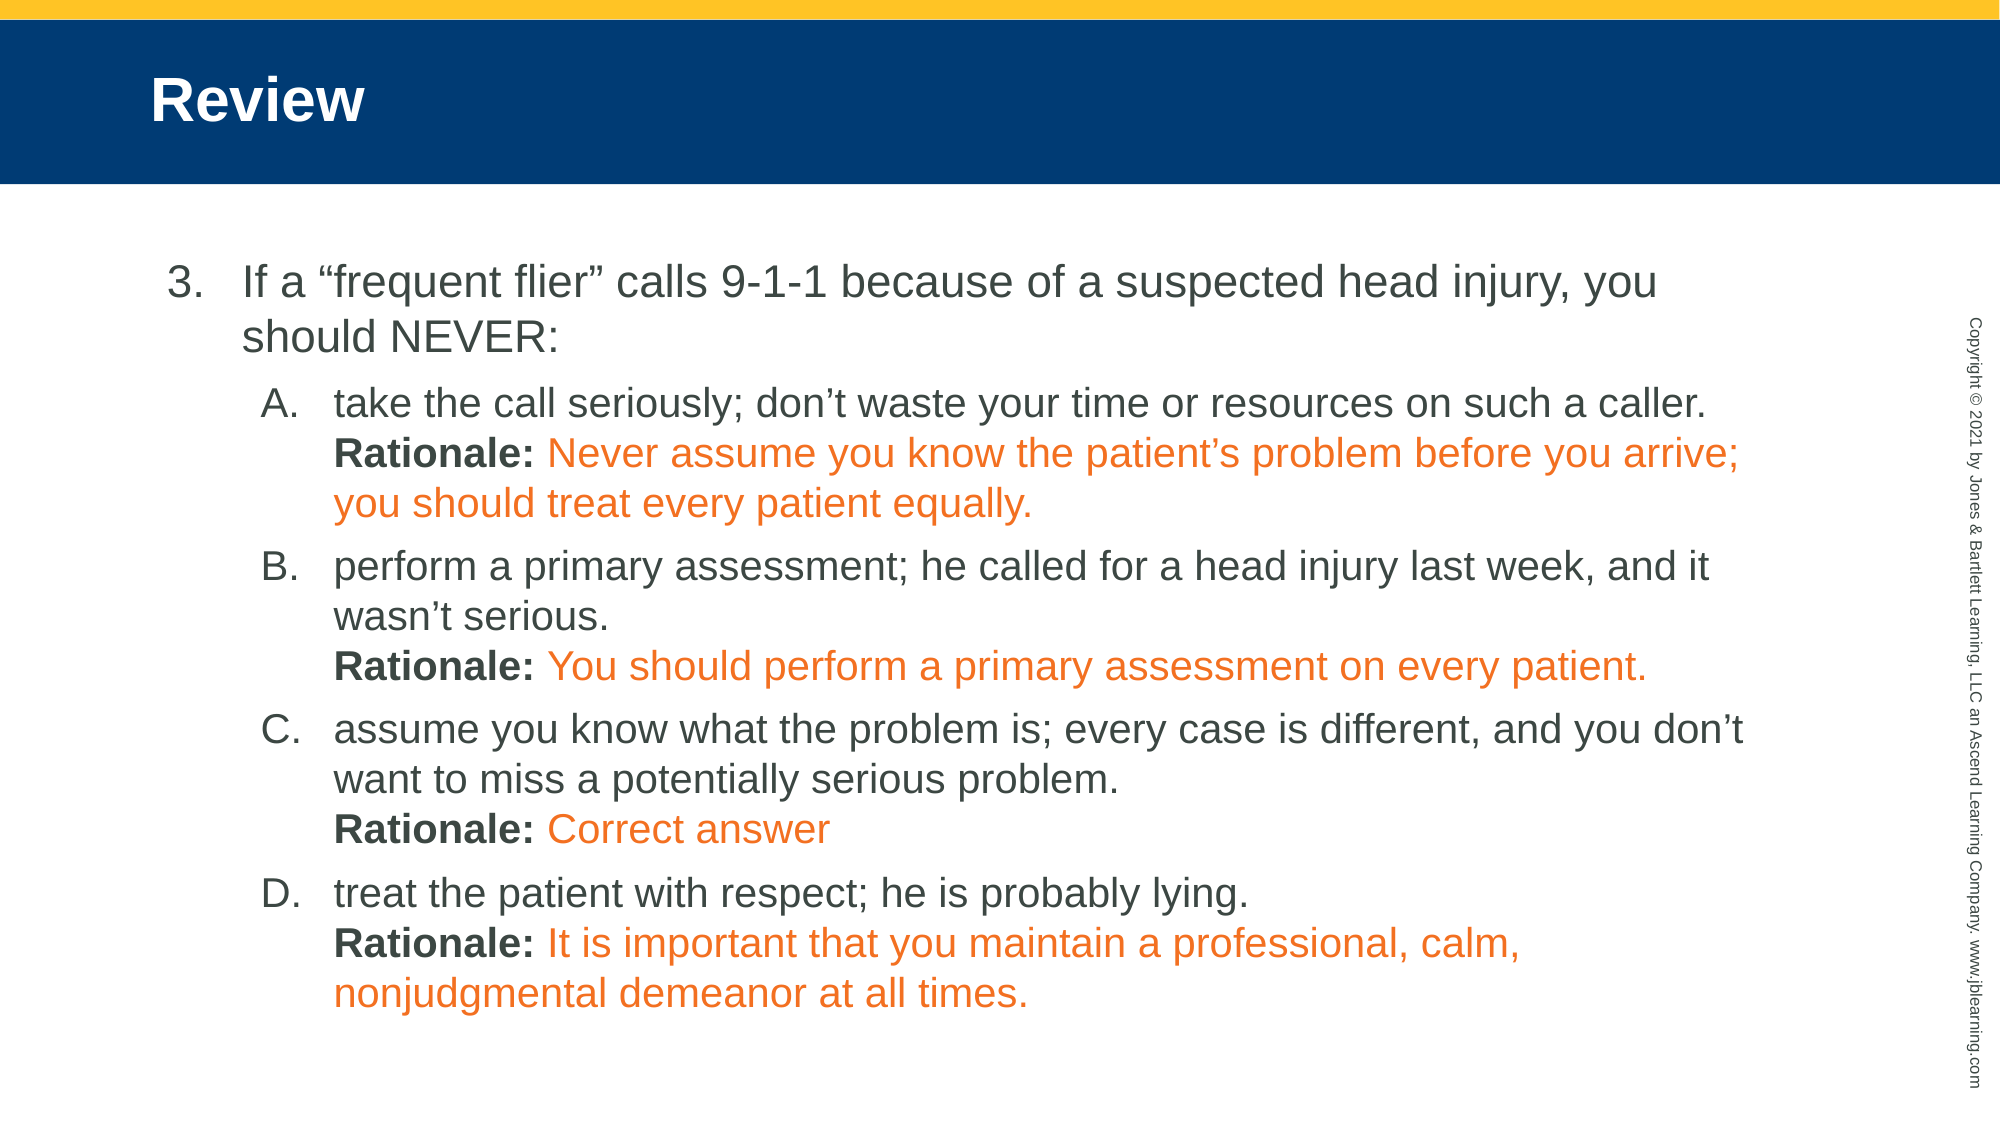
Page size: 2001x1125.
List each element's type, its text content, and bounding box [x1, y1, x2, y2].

list If a “frequent flier” calls 9-1-1 because of a suspected head injury, you should NEVER: take the call seriously; don’t waste your time or resources on such a caller. Rationale: Never assume you know the patient’s problem before you arrive; you should treat every patient equally. perform a primary assessment; he called for a head injury last week, and it wasn’t serious. Rationale: You should perform a primary assessment on every patient. assume you know what the problem is; every case is different, and you don’t want to miss a potentially serious problem. Rationale: Correct answer treat the patient with respect; he is probably lying. Rationale: It is important that you maintain a professional, calm, nonjudgmental demeanor at all times. [151, 244, 1840, 1077]
title Review [0, 19, 2000, 185]
